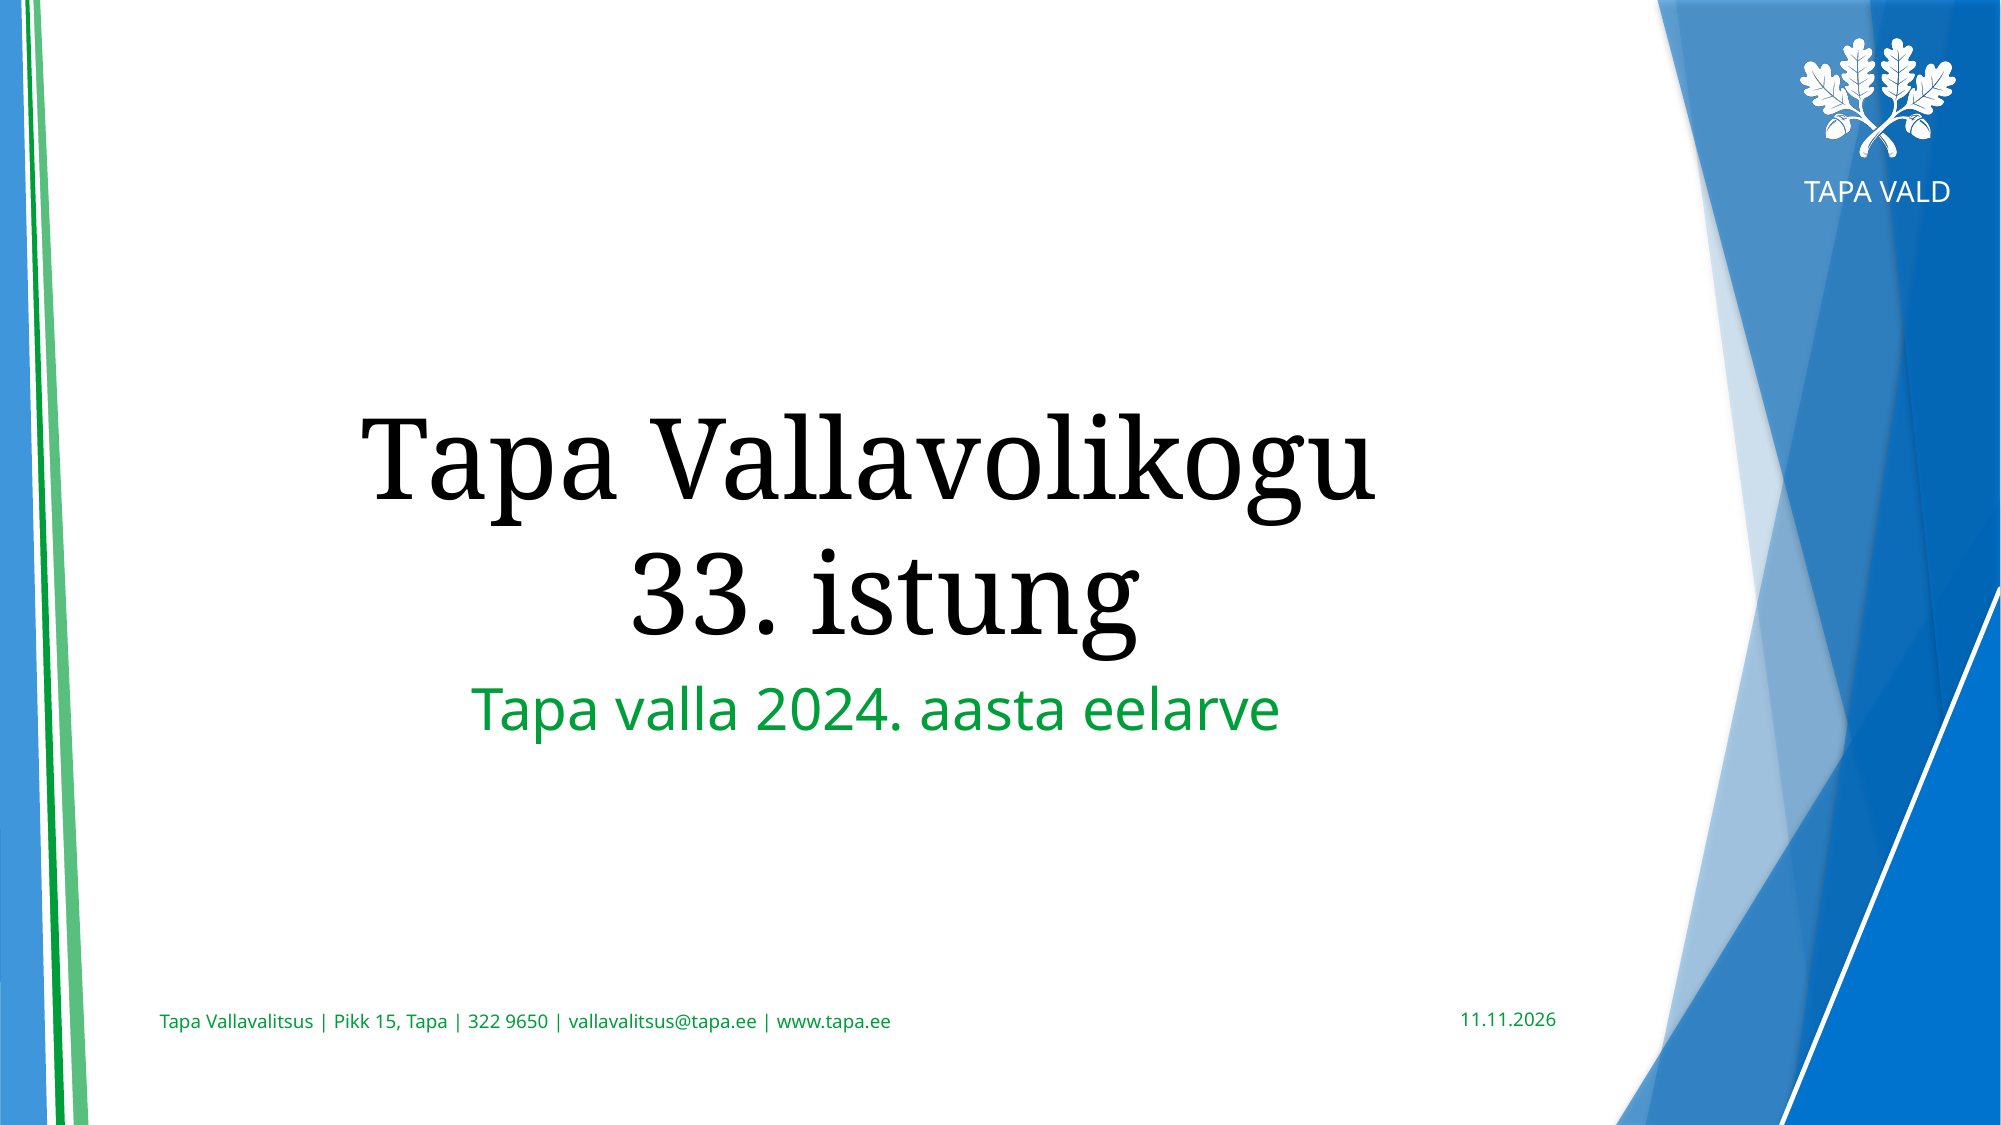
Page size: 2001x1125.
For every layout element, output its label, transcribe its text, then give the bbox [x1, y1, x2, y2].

picture [1800, 38, 1956, 158]
title Tapa Vallavolikogu 33. istung [247, 394, 1522, 664]
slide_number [1421, 990, 1572, 1051]
footer Tapa Vallavalitsus | Pikk 15, Tapa | 322 9650 | vallavalitsus@tapa.ee | www.tapa.ee [144, 992, 1396, 1053]
subtitle Tapa valla 2024. aasta eelarve [247, 664, 1522, 845]
